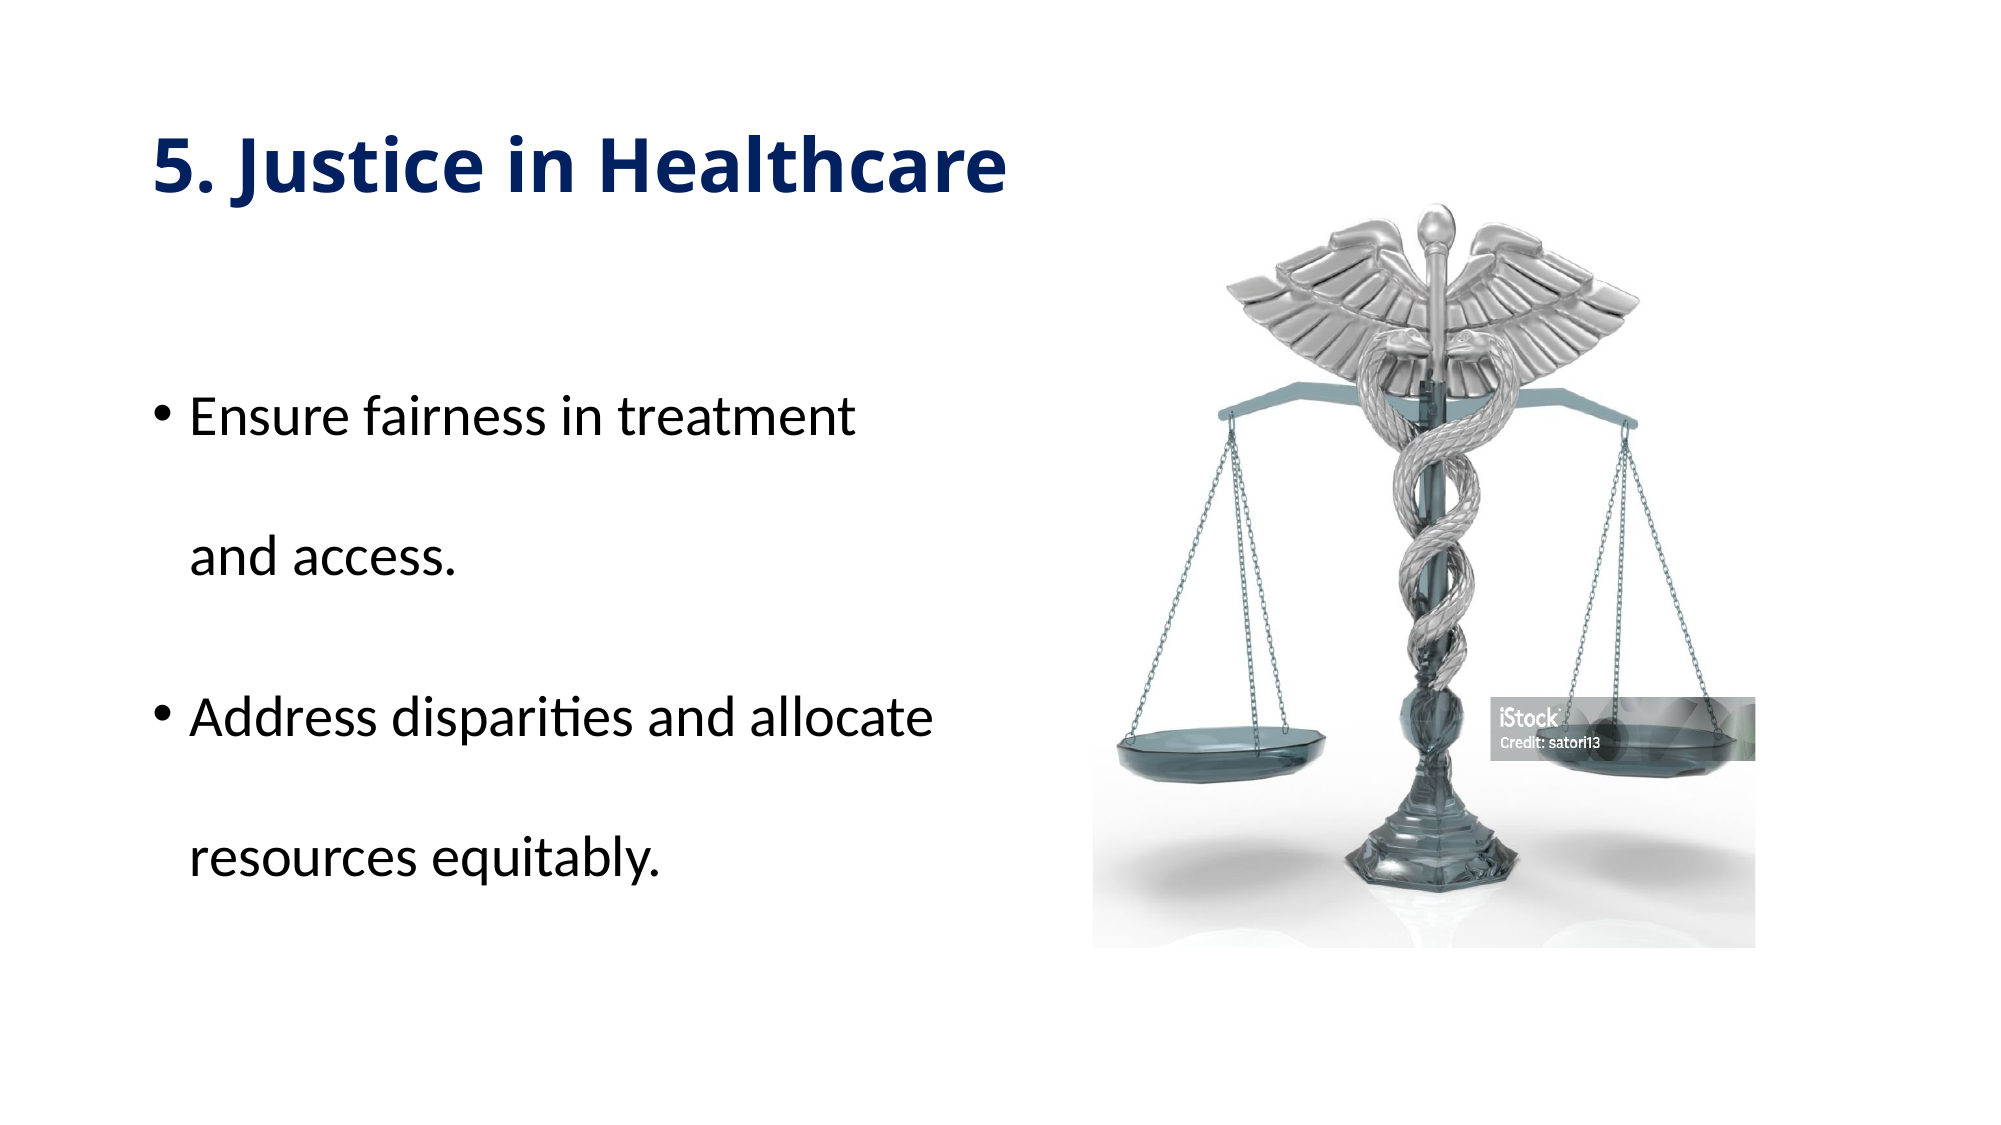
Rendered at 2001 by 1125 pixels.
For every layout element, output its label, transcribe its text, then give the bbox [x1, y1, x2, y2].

list Ensure fairness in treatment and access. Address disparities and allocate resources equitably. [137, 299, 958, 1014]
picture [1092, 168, 1756, 948]
title 5. Justice in Healthcare [137, 59, 1863, 278]
